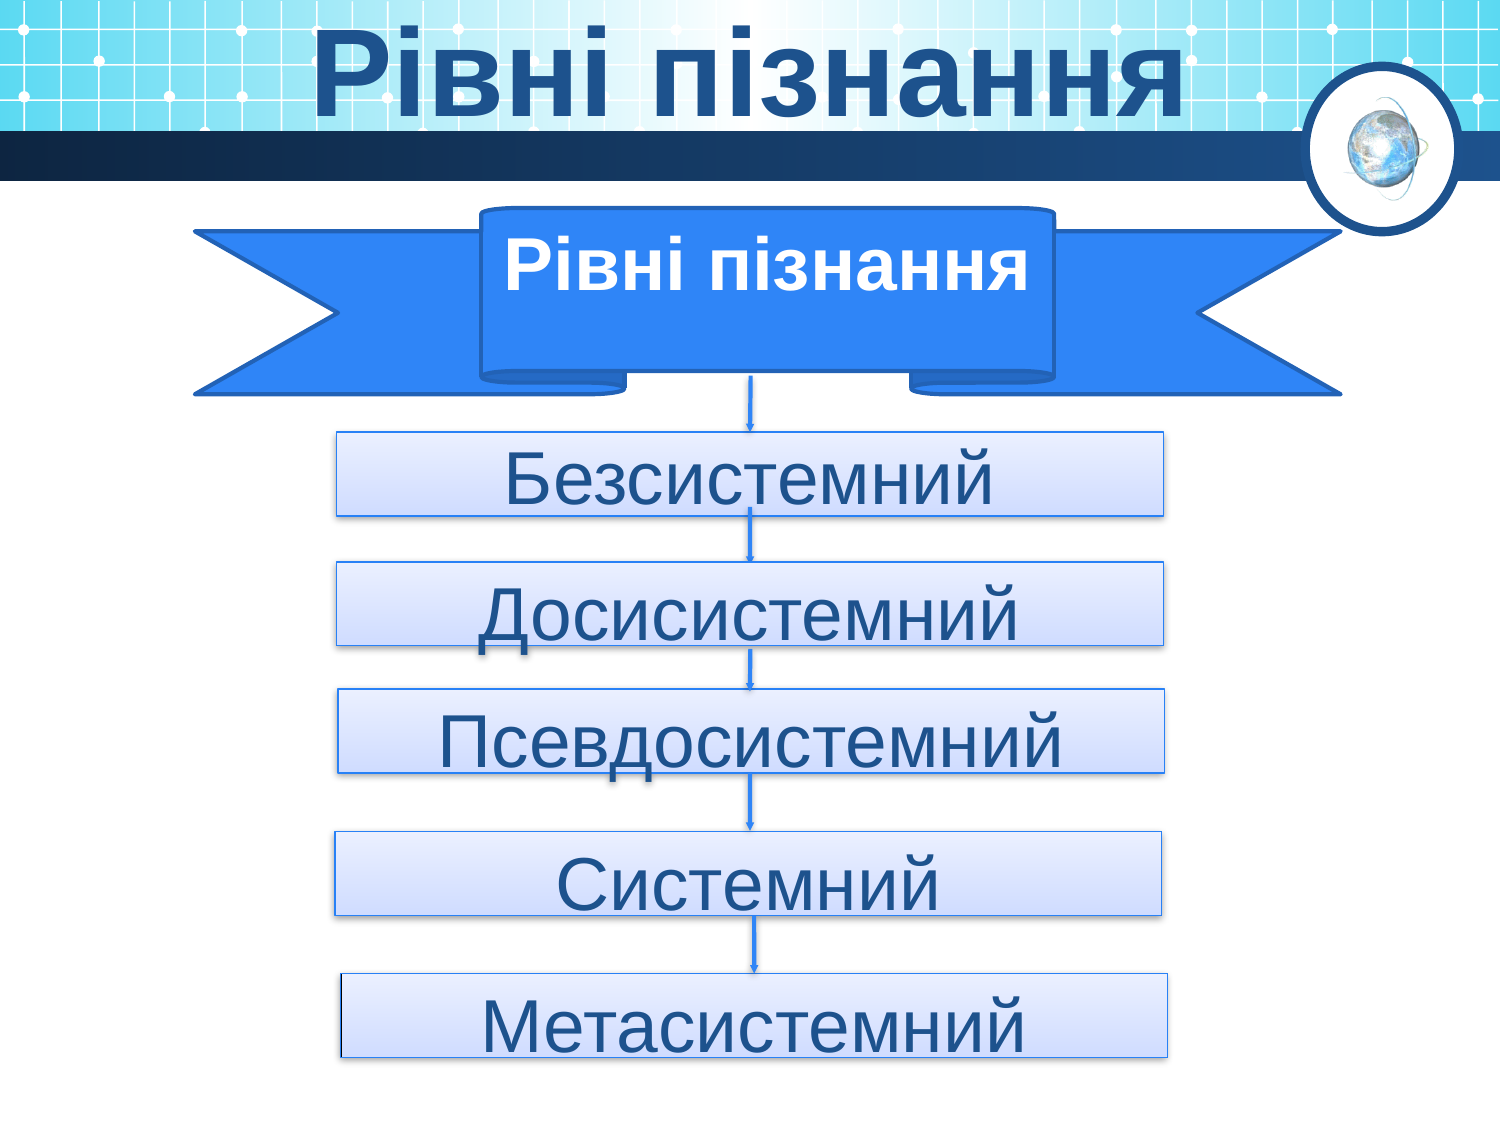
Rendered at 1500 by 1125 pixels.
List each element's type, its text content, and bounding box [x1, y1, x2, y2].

text_box Рівні пізнання [17, 0, 1483, 149]
picture [1310, 149, 1454, 226]
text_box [194, 207, 1341, 1058]
